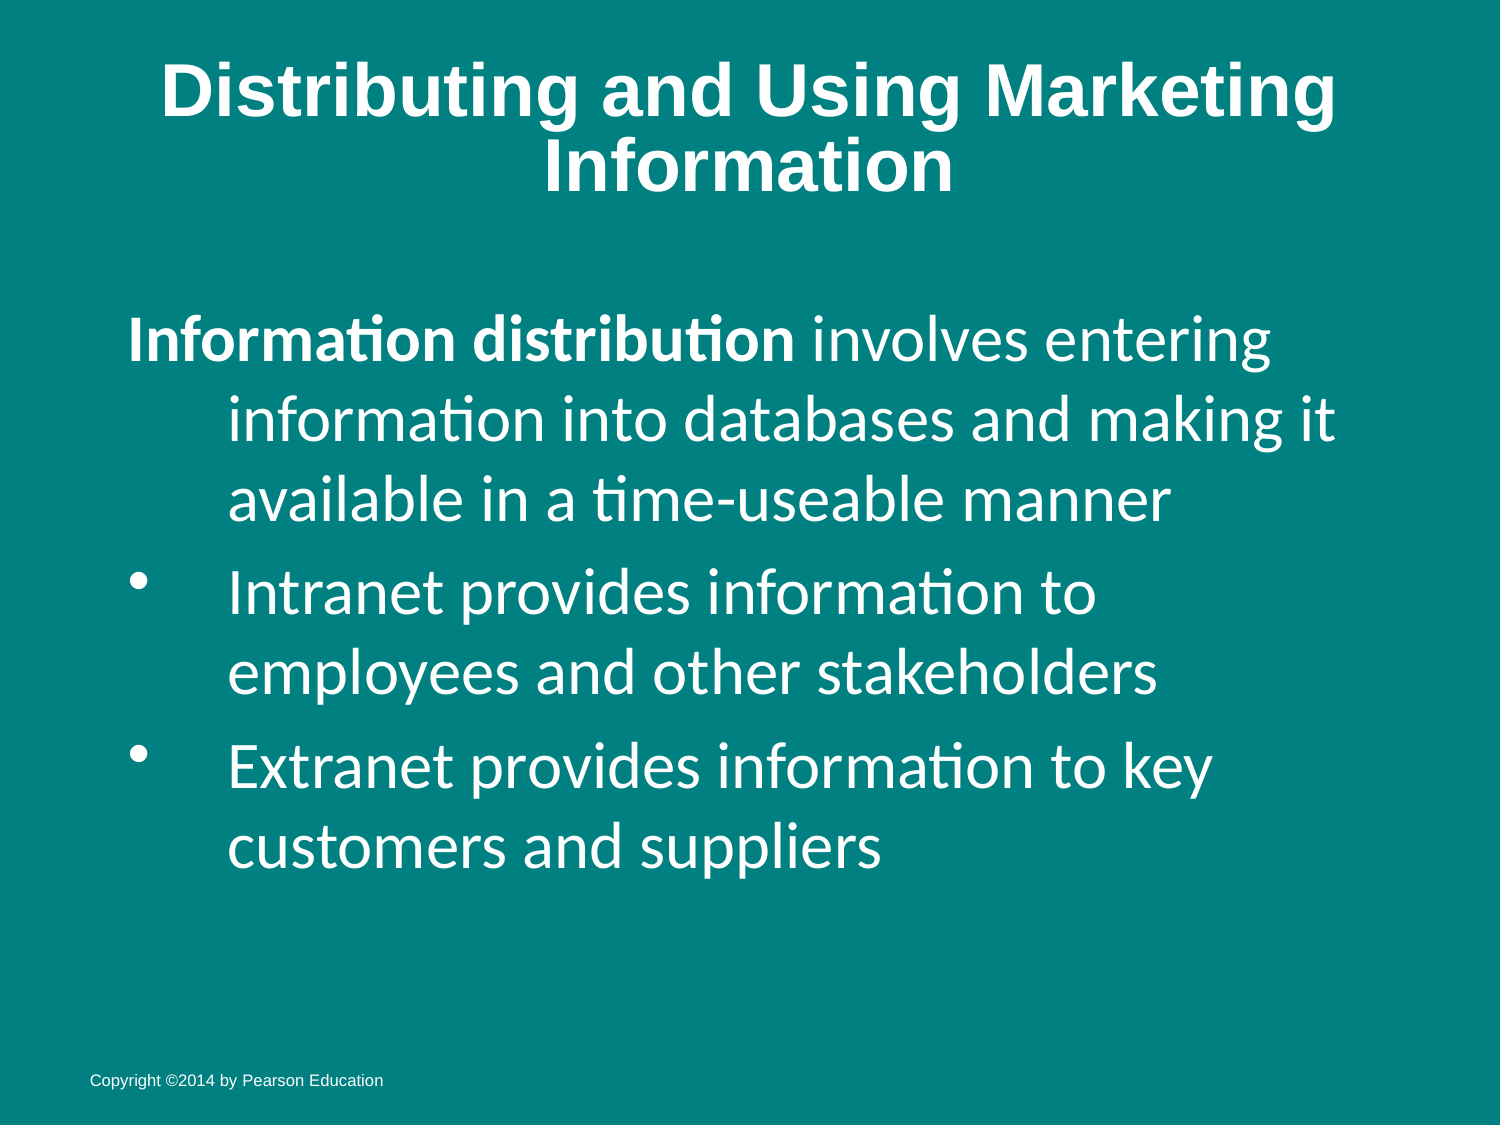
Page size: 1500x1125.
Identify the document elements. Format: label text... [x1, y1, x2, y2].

list Information distribution involves entering information into databases and making it available in a time-useable manner Intranet provides information to employees and other stakeholders Extranet provides information to key customers and suppliers [112, 287, 1388, 963]
text_box Copyright ©2014 by Pearson Education [74, 1062, 825, 1098]
title Distributing and Using Marketing Information [112, 37, 1388, 226]
